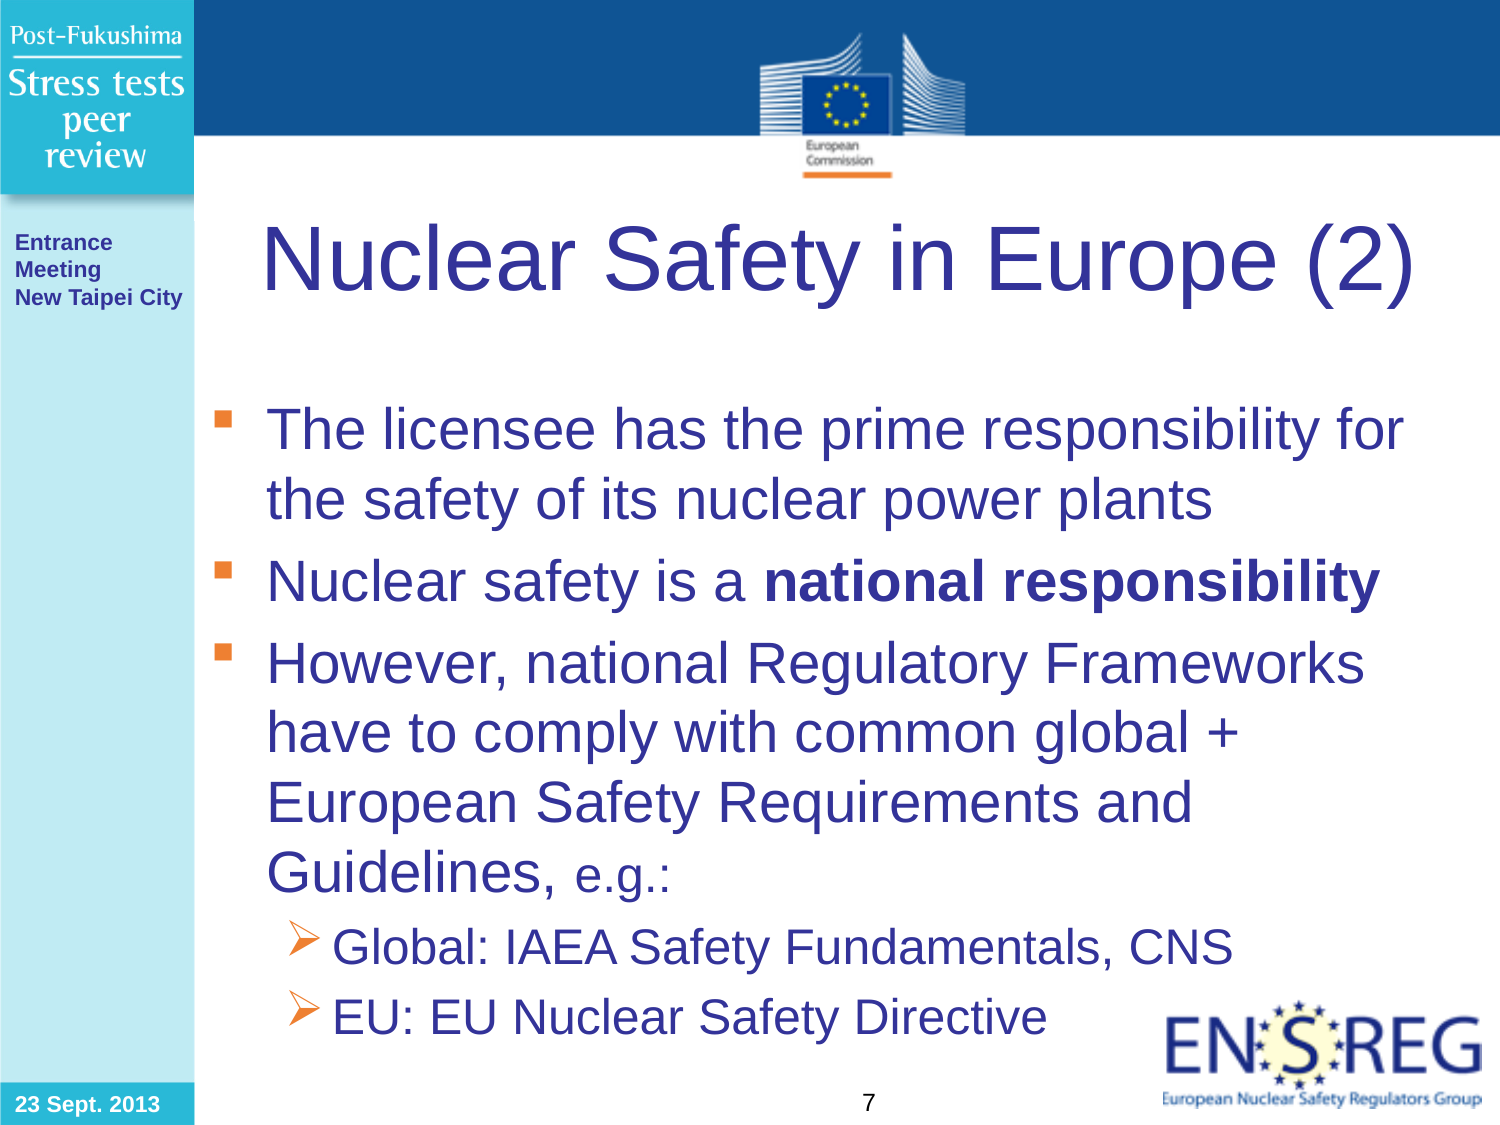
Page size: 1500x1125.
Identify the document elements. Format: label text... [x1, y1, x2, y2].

picture [1163, 999, 1482, 1109]
title Nuclear Safety in Europe (2) [194, 229, 1500, 336]
list The licensee has the prime responsibility for the safety of its nuclear power plants Nuclear safety is a national responsibility However, national Regulatory Frameworks have to comply with common global + European Safety Requirements and Guidelines, e.g.: Global: IAEA Safety Fundamentals, CNS EU: EU Nuclear Safety Directive [194, 383, 1496, 984]
picture [0, 0, 1500, 1125]
